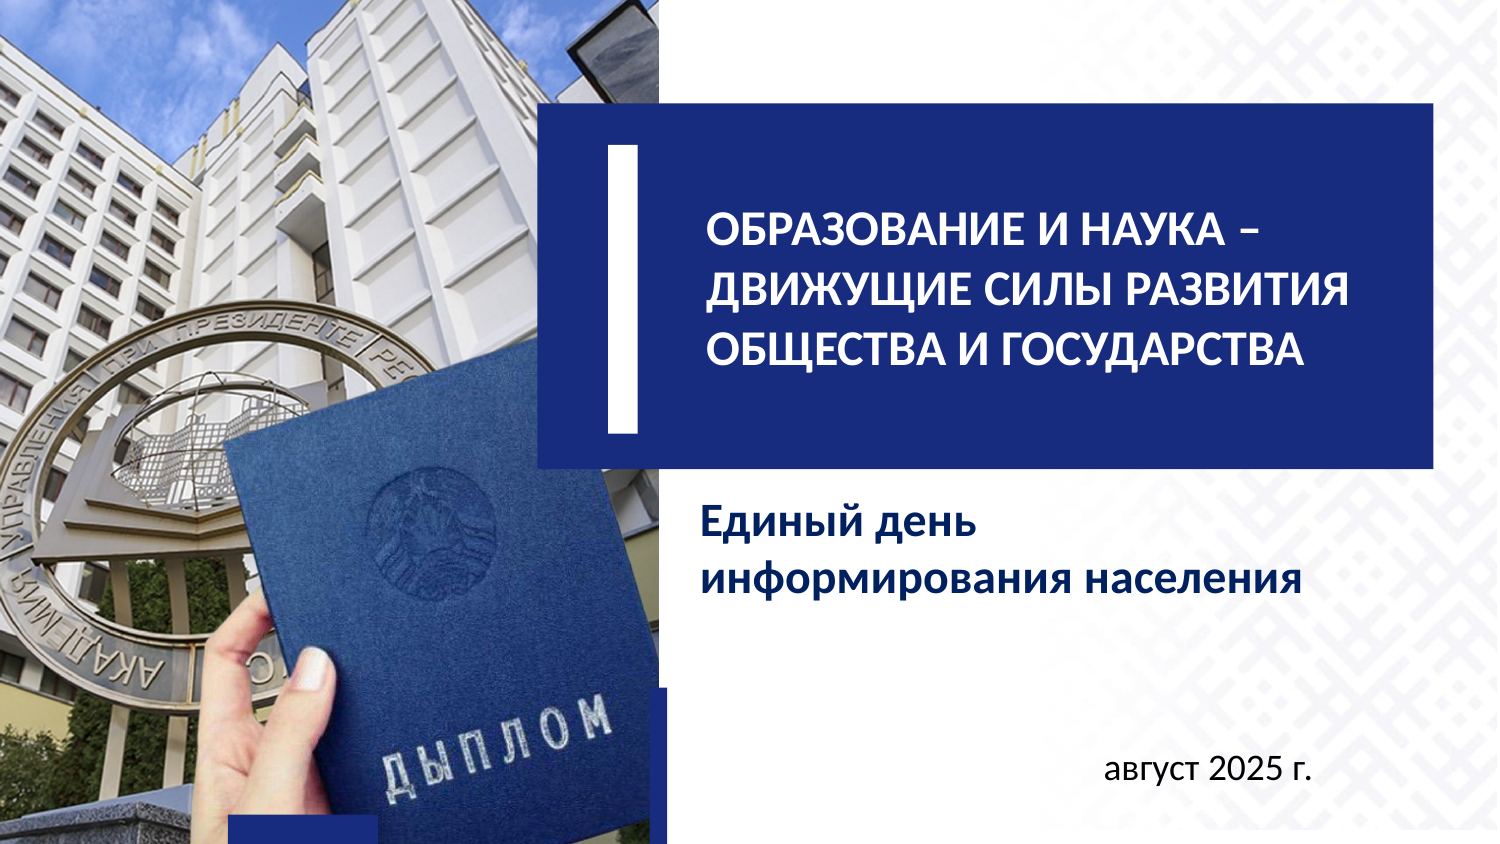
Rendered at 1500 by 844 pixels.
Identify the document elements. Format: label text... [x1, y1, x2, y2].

text_box Единый день информирования населения [685, 480, 880, 669]
text_box [663, 686, 669, 844]
text_box [663, 101, 880, 471]
text_box ОБРАЗОВАНИЕ И НАУКА – ДВИЖУЩИЕ СИЛЫ РАЗВИТИЯ ОБЩЕСТВА И ГОСУДАРСТВА [691, 187, 880, 383]
picture [885, 0, 1497, 830]
picture [0, 0, 659, 844]
